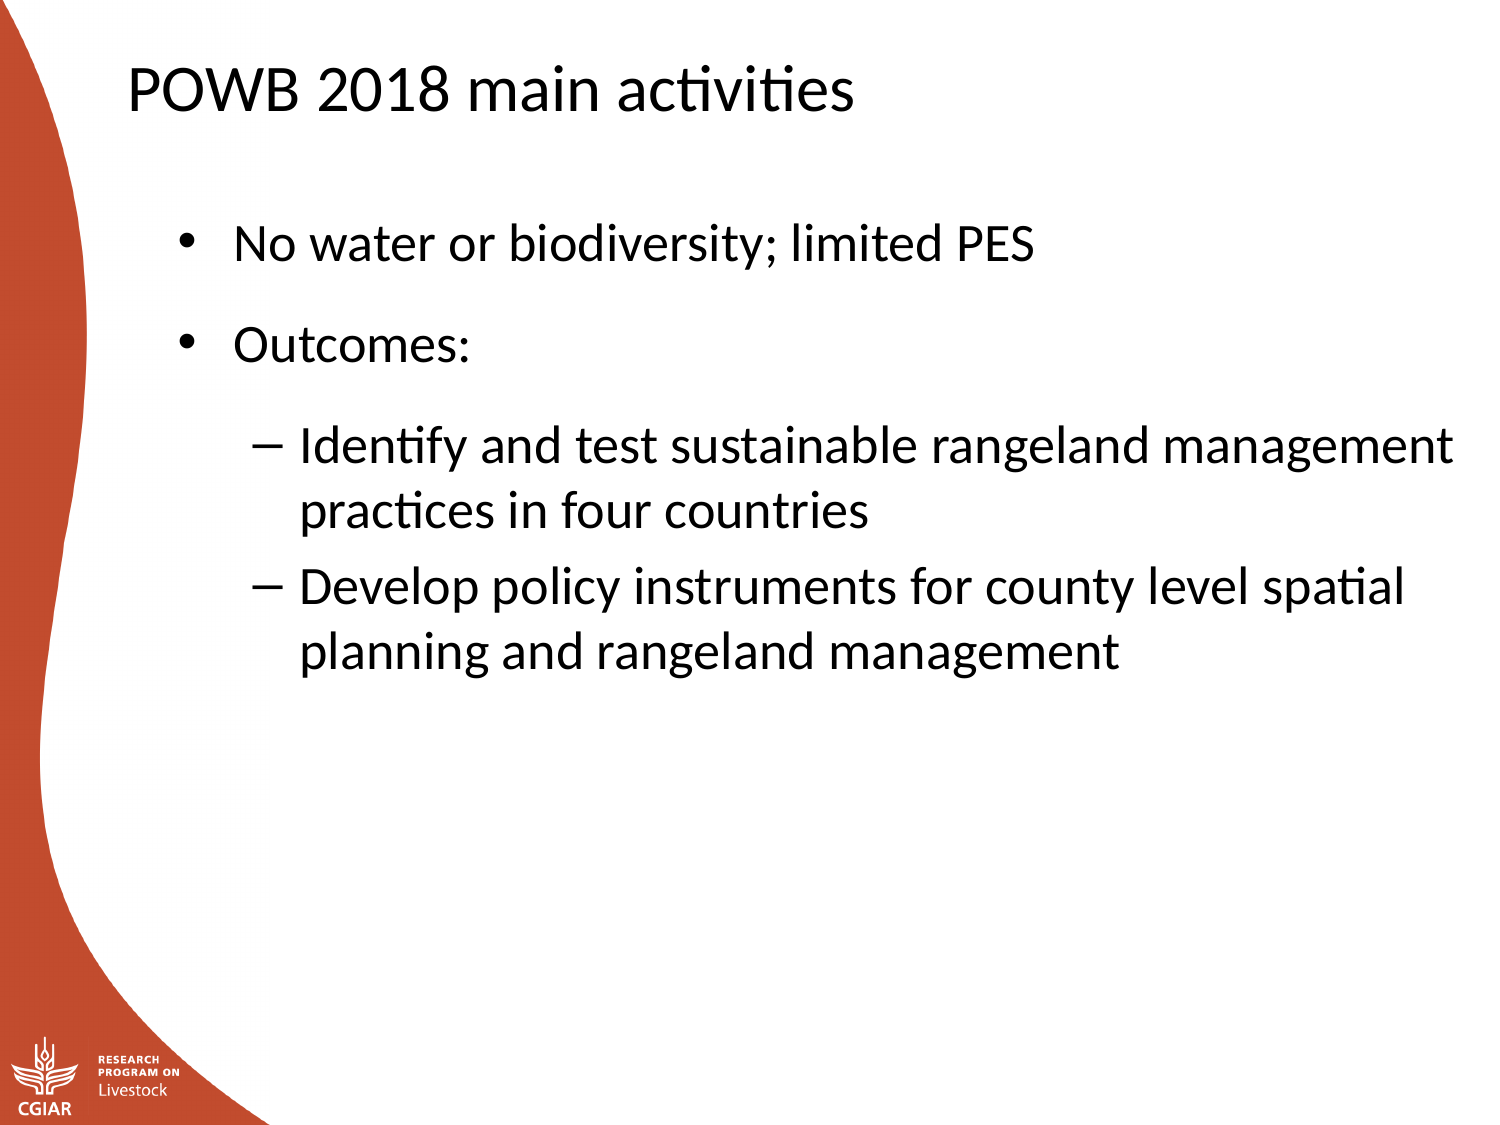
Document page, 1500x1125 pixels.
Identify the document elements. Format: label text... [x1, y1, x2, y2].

list No water or biodiversity; limited PES Outcomes: Identify and test sustainable rangeland management practices in four countries Develop policy instruments for county level spatial planning and rangeland management [162, 200, 1500, 1075]
list POWB 2018 main activities [112, 37, 1450, 175]
picture [0, 0, 270, 1125]
